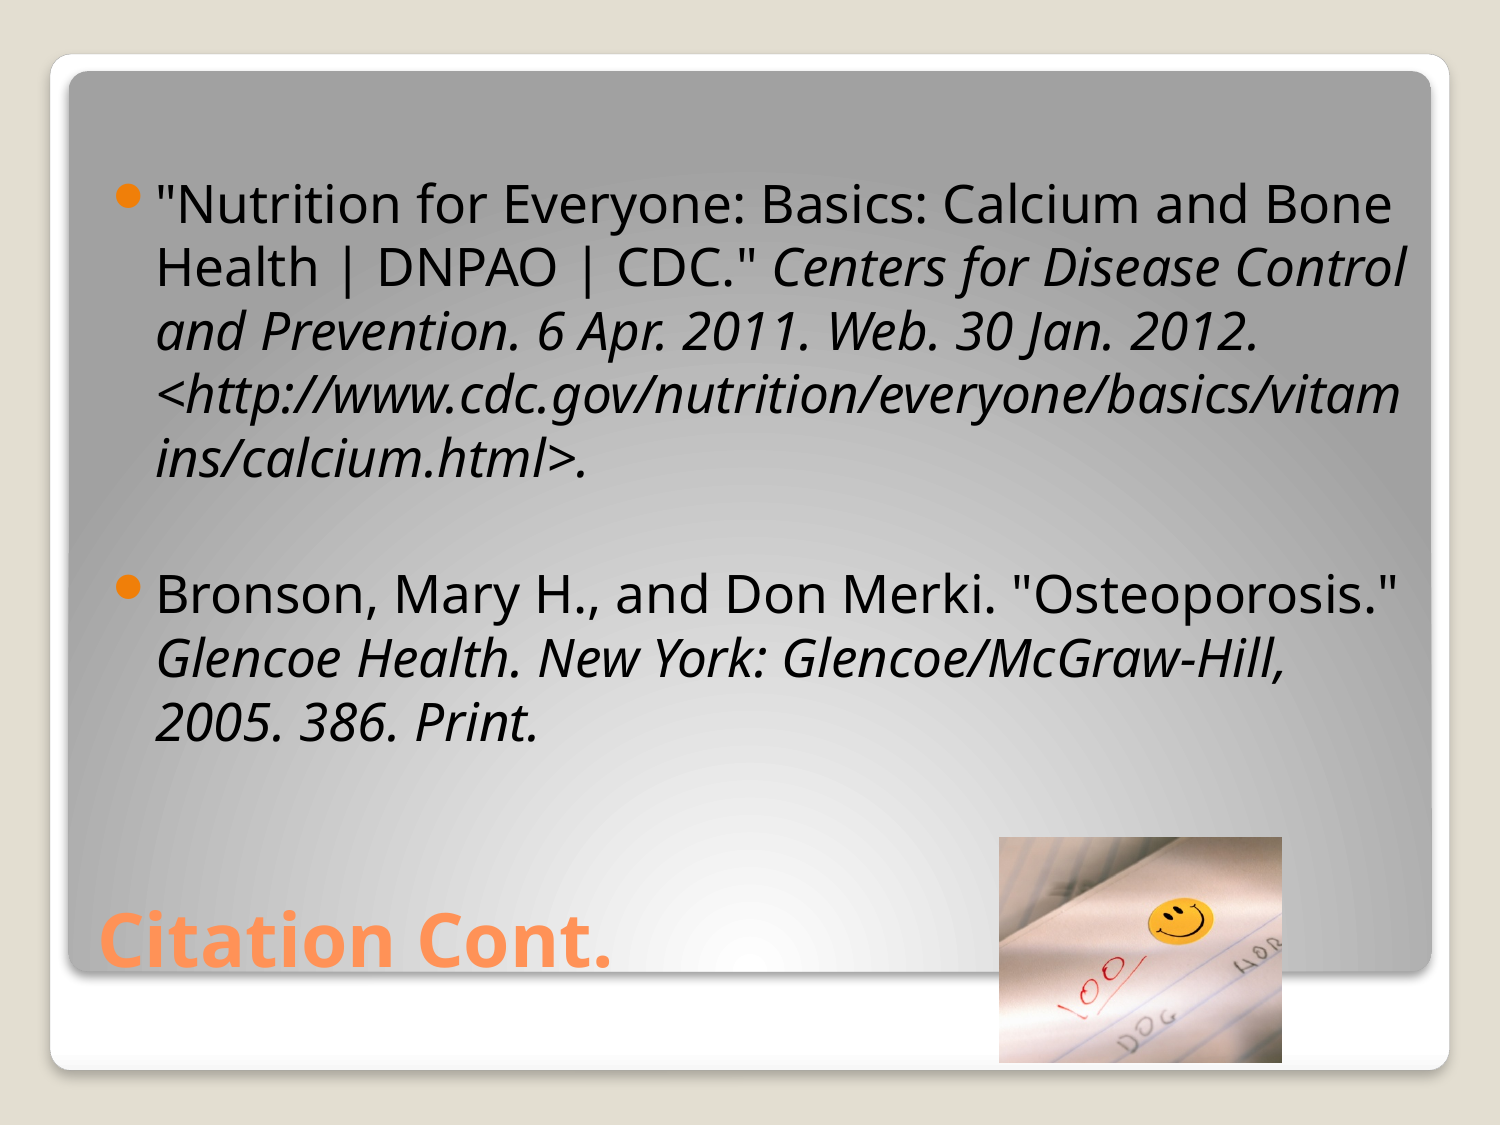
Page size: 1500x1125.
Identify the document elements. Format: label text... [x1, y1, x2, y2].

list "Nutrition for Everyone: Basics: Calcium and Bone Health | DNPAO | CDC." Centers for Disease Control and Prevention. 6 Apr. 2011. Web. 30 Jan. 2012. <http://www.cdc.gov/nutrition/everyone/basics/vitamins/calcium.html>. Bronson, Mary H., and Don Merki. "Osteoporosis." Glencoe Health. New York: Glencoe/McGraw-Hill, 2005. 386. Print. [82, 86, 1425, 774]
title Citation Cont. [82, 817, 1425, 990]
picture [999, 837, 1282, 1063]
